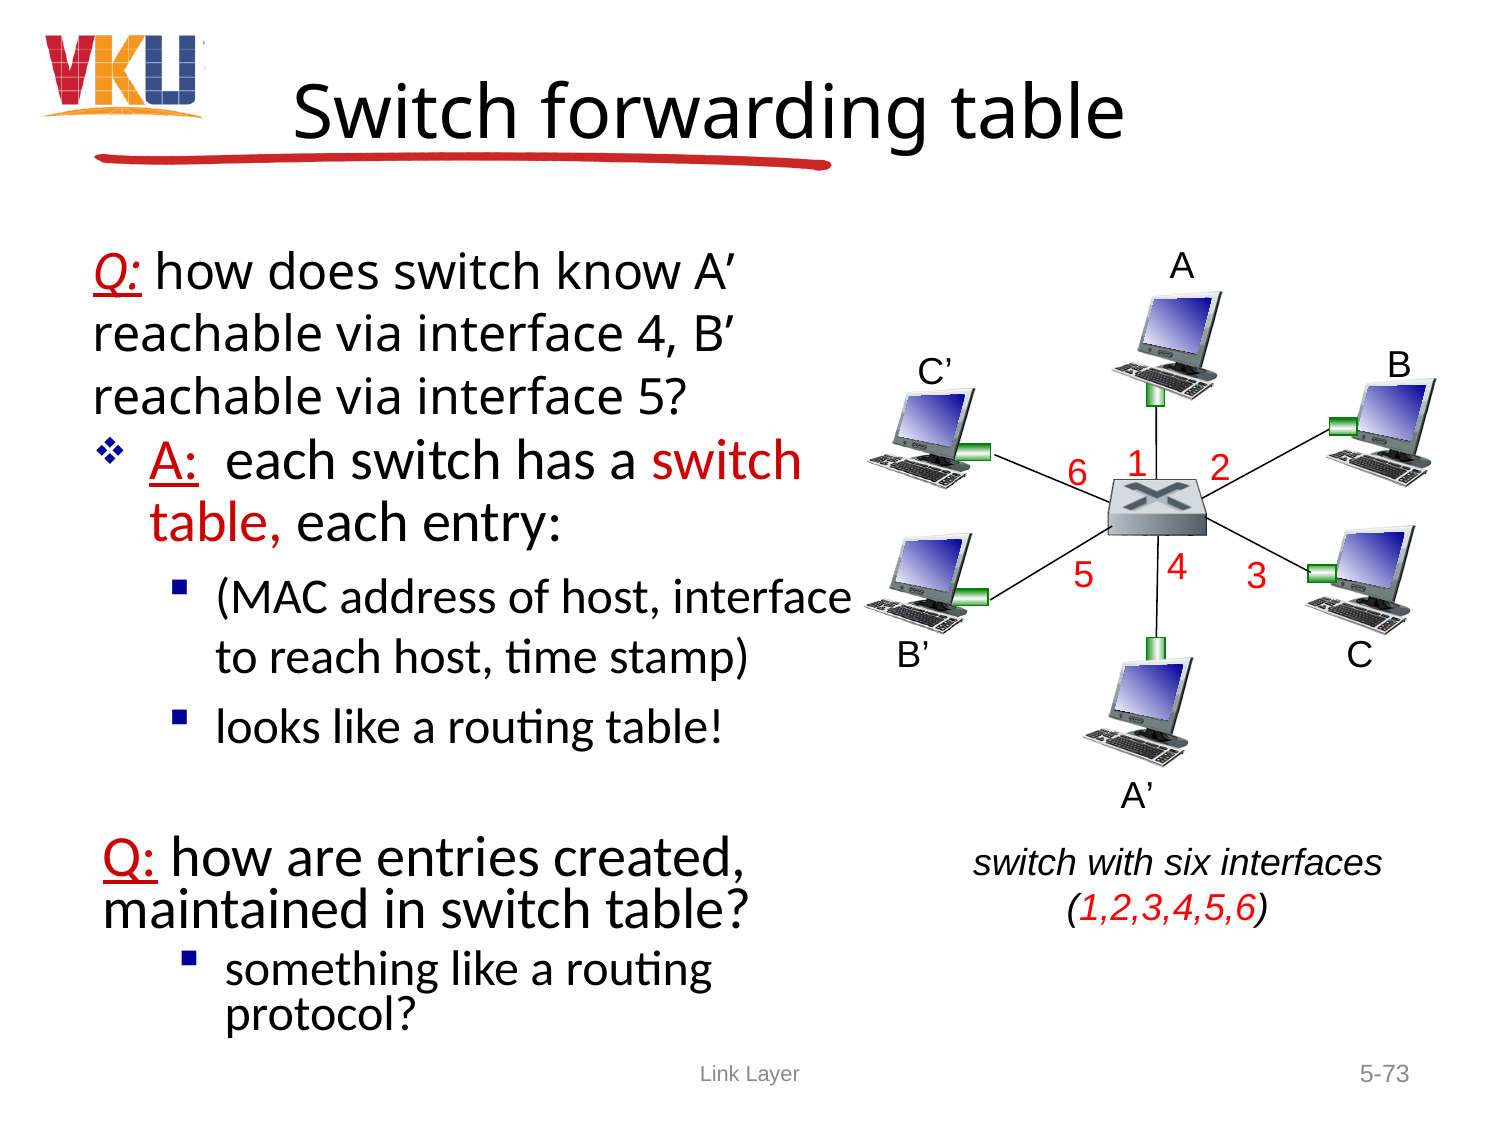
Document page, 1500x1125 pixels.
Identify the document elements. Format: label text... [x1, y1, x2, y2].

list Q: how does switch know A’ reachable via interface 4, B’ reachable via interface 5? [77, 229, 879, 1018]
picture [30, 21, 72, 129]
slide_number 5-73 [1074, 1042, 1425, 1103]
title Switch forwarding table [72, 14, 1348, 203]
picture [90, 147, 842, 177]
footer Link Layer [512, 1042, 988, 1103]
text_box A: each switch has a switch table, each entry: (MAC address of host, interface to reach host, time stamp) looks like a routing table! [78, 421, 832, 771]
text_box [837, 233, 1439, 937]
text_box Q: how are entries created, maintained in switch table? something like a routing protocol? [87, 827, 915, 1070]
